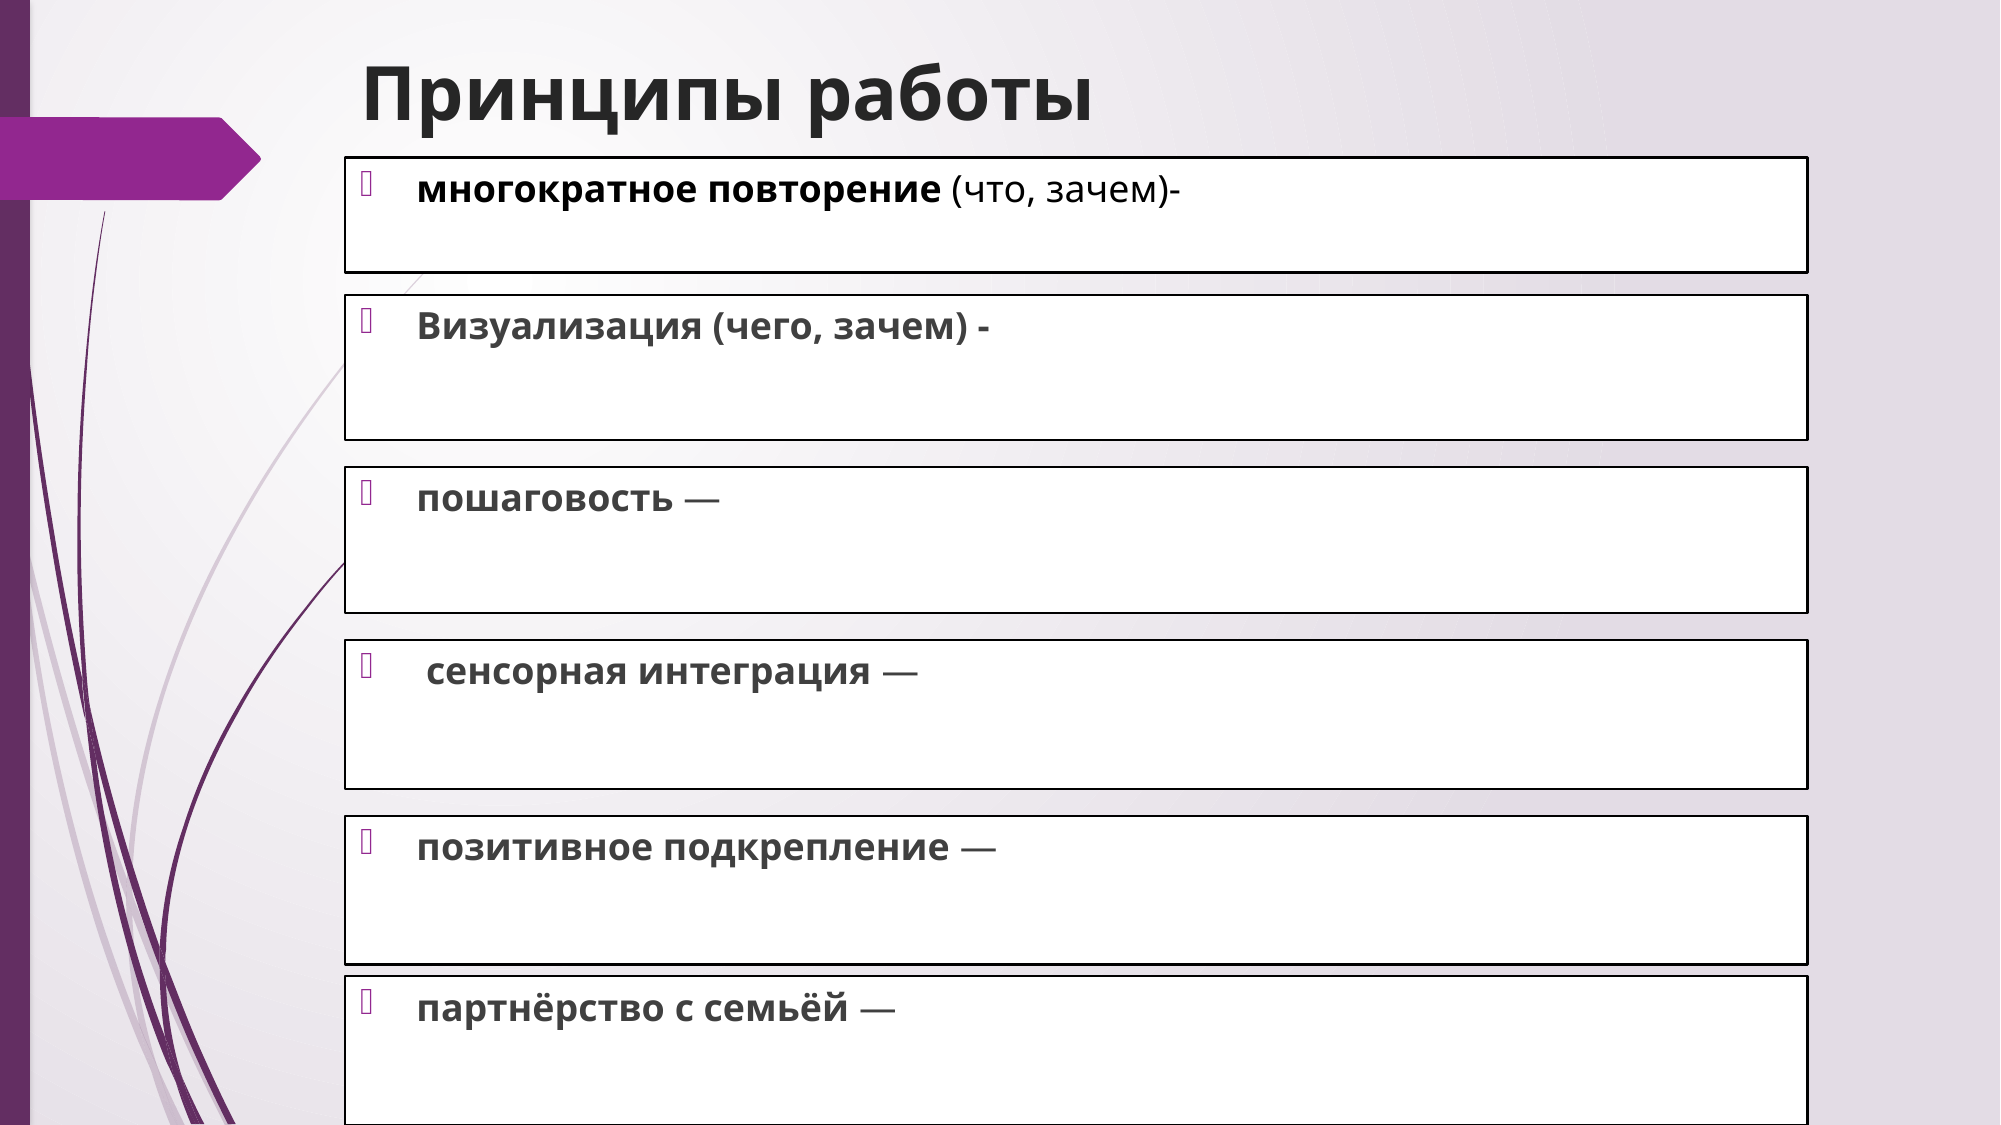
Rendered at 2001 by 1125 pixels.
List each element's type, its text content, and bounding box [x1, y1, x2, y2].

text_box позитивное подкрепление — [344, 815, 1809, 966]
text_box Визуализация (чего, зачем) - [344, 294, 1809, 441]
list многократное повторение (что, зачем)- [344, 156, 1809, 274]
text_box пошаговость — [344, 466, 1809, 614]
text_box партнёрство с семьёй — [344, 975, 1809, 1125]
title Принципы работы [345, 38, 1808, 156]
text_box сенсорная интеграция — [344, 639, 1809, 790]
